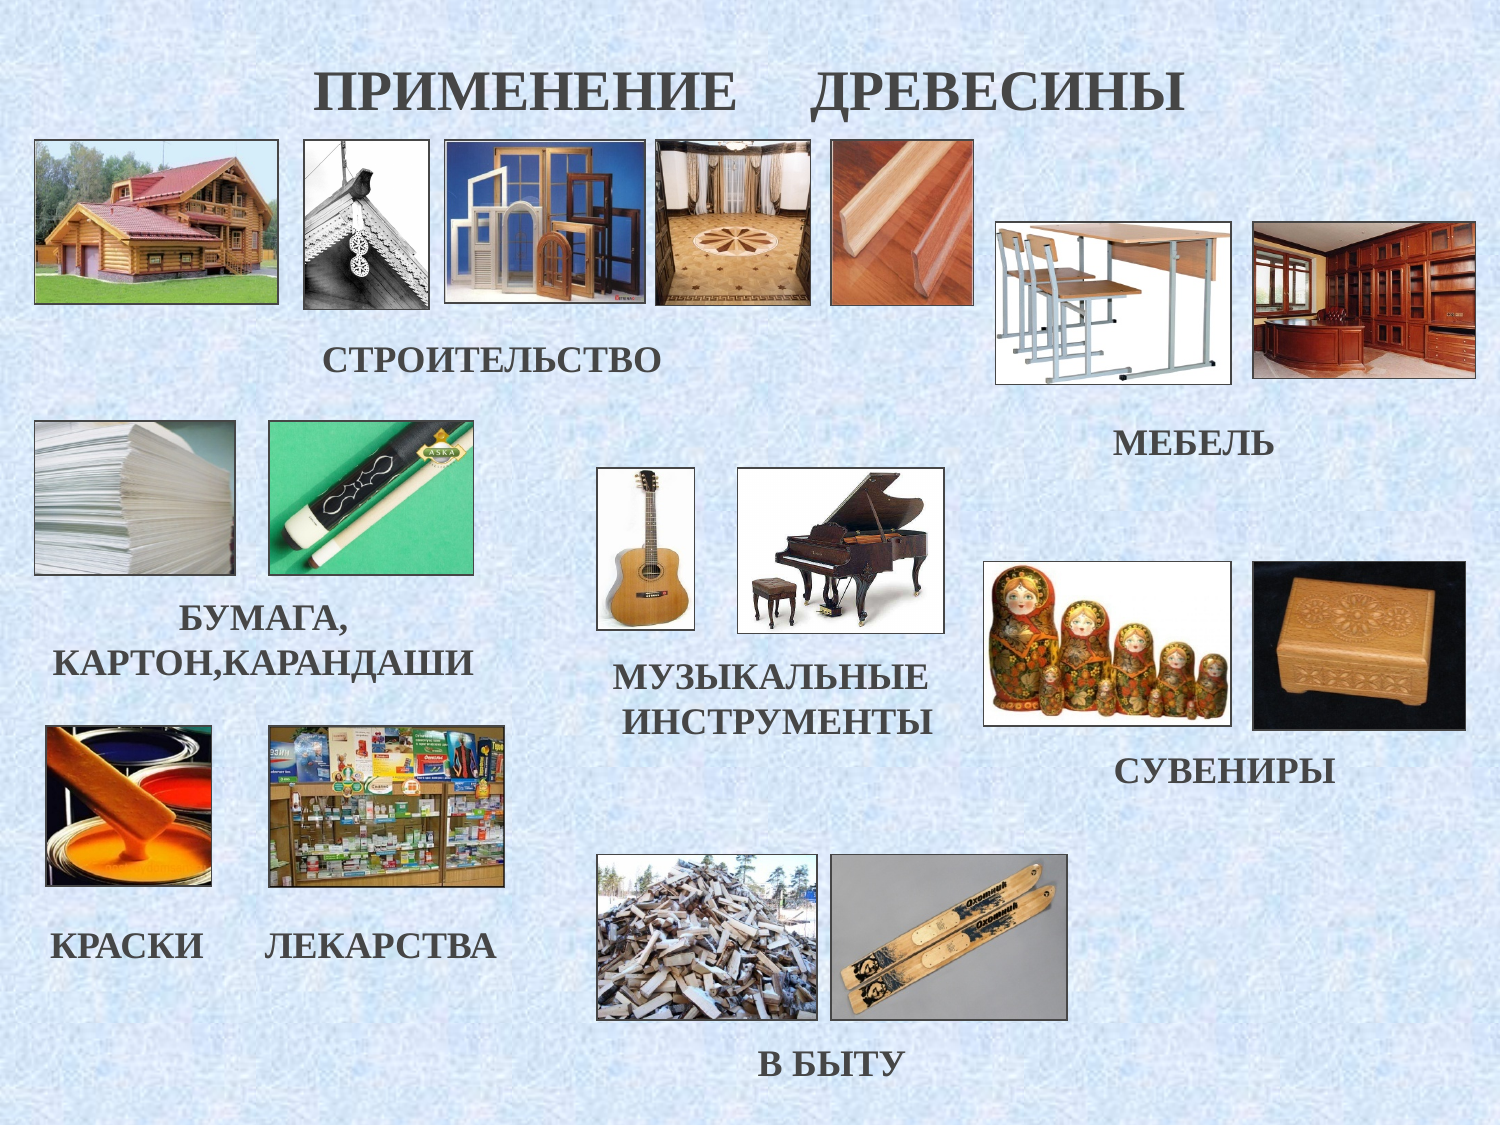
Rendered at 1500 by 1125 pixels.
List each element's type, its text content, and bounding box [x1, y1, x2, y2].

picture [0, 0, 1500, 1125]
text_box МЕБЕЛЬ [902, 410, 1477, 470]
text_box КРАСКИ [35, 913, 210, 974]
title ПРИМЕНЕНИЕ ДРЕВЕСИНЫ [75, 45, 1425, 129]
text_box СТРОИТЕЛЬСТВО [234, 328, 750, 388]
text_box БУМАГА, КАРТОН,КАРАНДАШИ [23, 585, 504, 691]
text_box МУЗЫКАЛЬНЫЕ ИНСТРУМЕНТЫ [597, 644, 950, 750]
text_box В БЫТУ [597, 1031, 1067, 1091]
text_box СУВЕНИРЫ [996, 738, 1454, 798]
text_box ЛЕКАРСТВА [210, 913, 551, 974]
